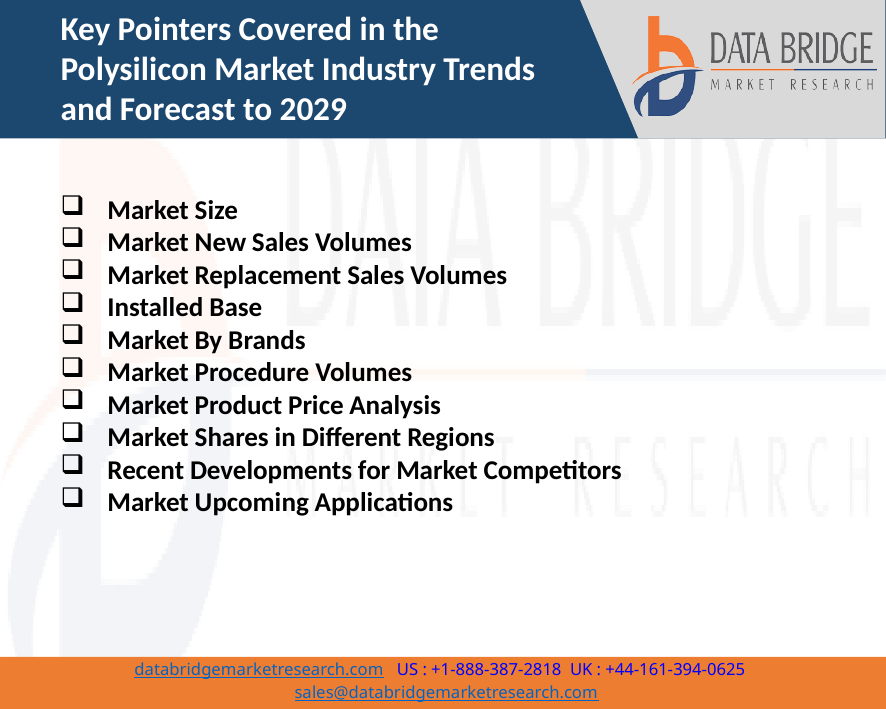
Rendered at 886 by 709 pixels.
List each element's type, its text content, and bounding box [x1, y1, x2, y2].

text_box Market Size Market New Sales Volumes Market Replacement Sales Volumes Installed Base Market By Brands Market Procedure Volumes Market Product Price Analysis Market Shares in Different Regions Recent Developments for Market Competitors Market Upcoming Applications [45, 184, 813, 546]
picture [631, 16, 877, 117]
text_box Key Pointers Covered in the Polysilicon Market Industry Trends and Forecast to 2029 [45, 0, 554, 175]
